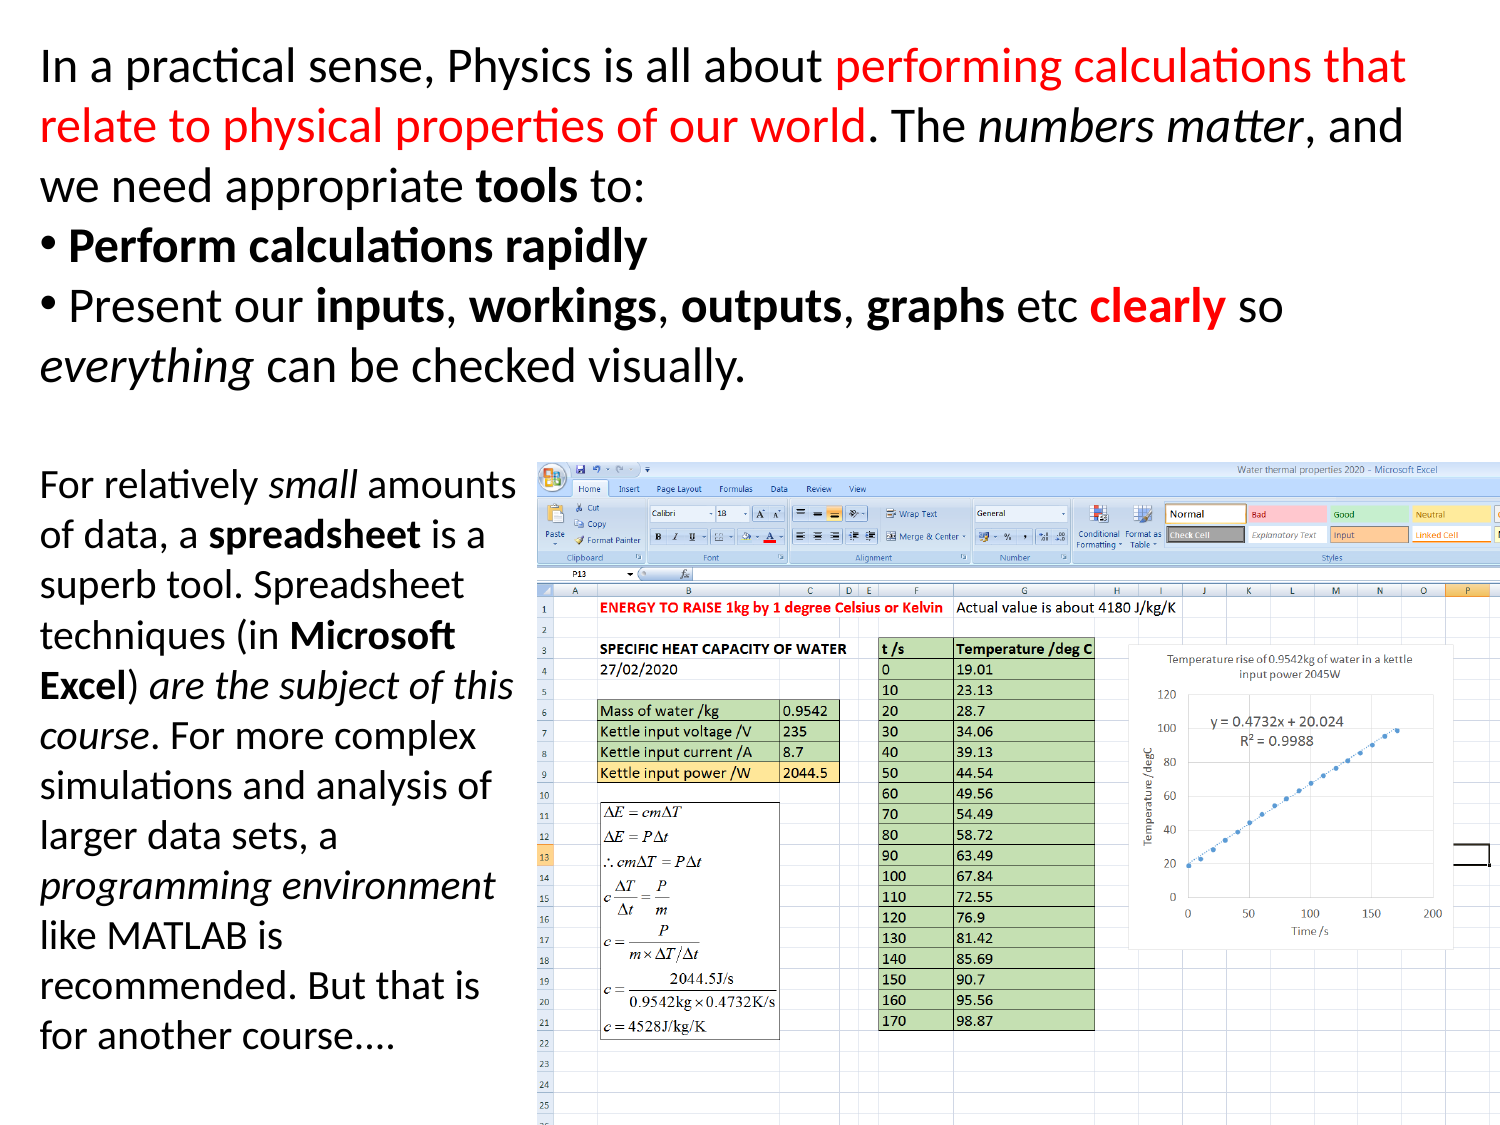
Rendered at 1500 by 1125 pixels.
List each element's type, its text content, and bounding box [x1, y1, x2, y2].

text_box In a practical sense, Physics is all about performing calculations that relate to physical properties of our world. The numbers matter, and we need appropriate tools to: Perform calculations rapidly Present our inputs, workings, outputs, graphs etc clearly so everything can be checked visually. [24, 24, 1438, 400]
text_box For relatively small amounts of data, a spreadsheet is a superb tool. Spreadsheet techniques (in Microsoft Excel) are the subject of this course. For more complex simulations and analysis of larger data sets, a programming environment like MATLAB is recommended. But that is for another course.... [24, 449, 544, 1065]
picture [537, 462, 1500, 1125]
